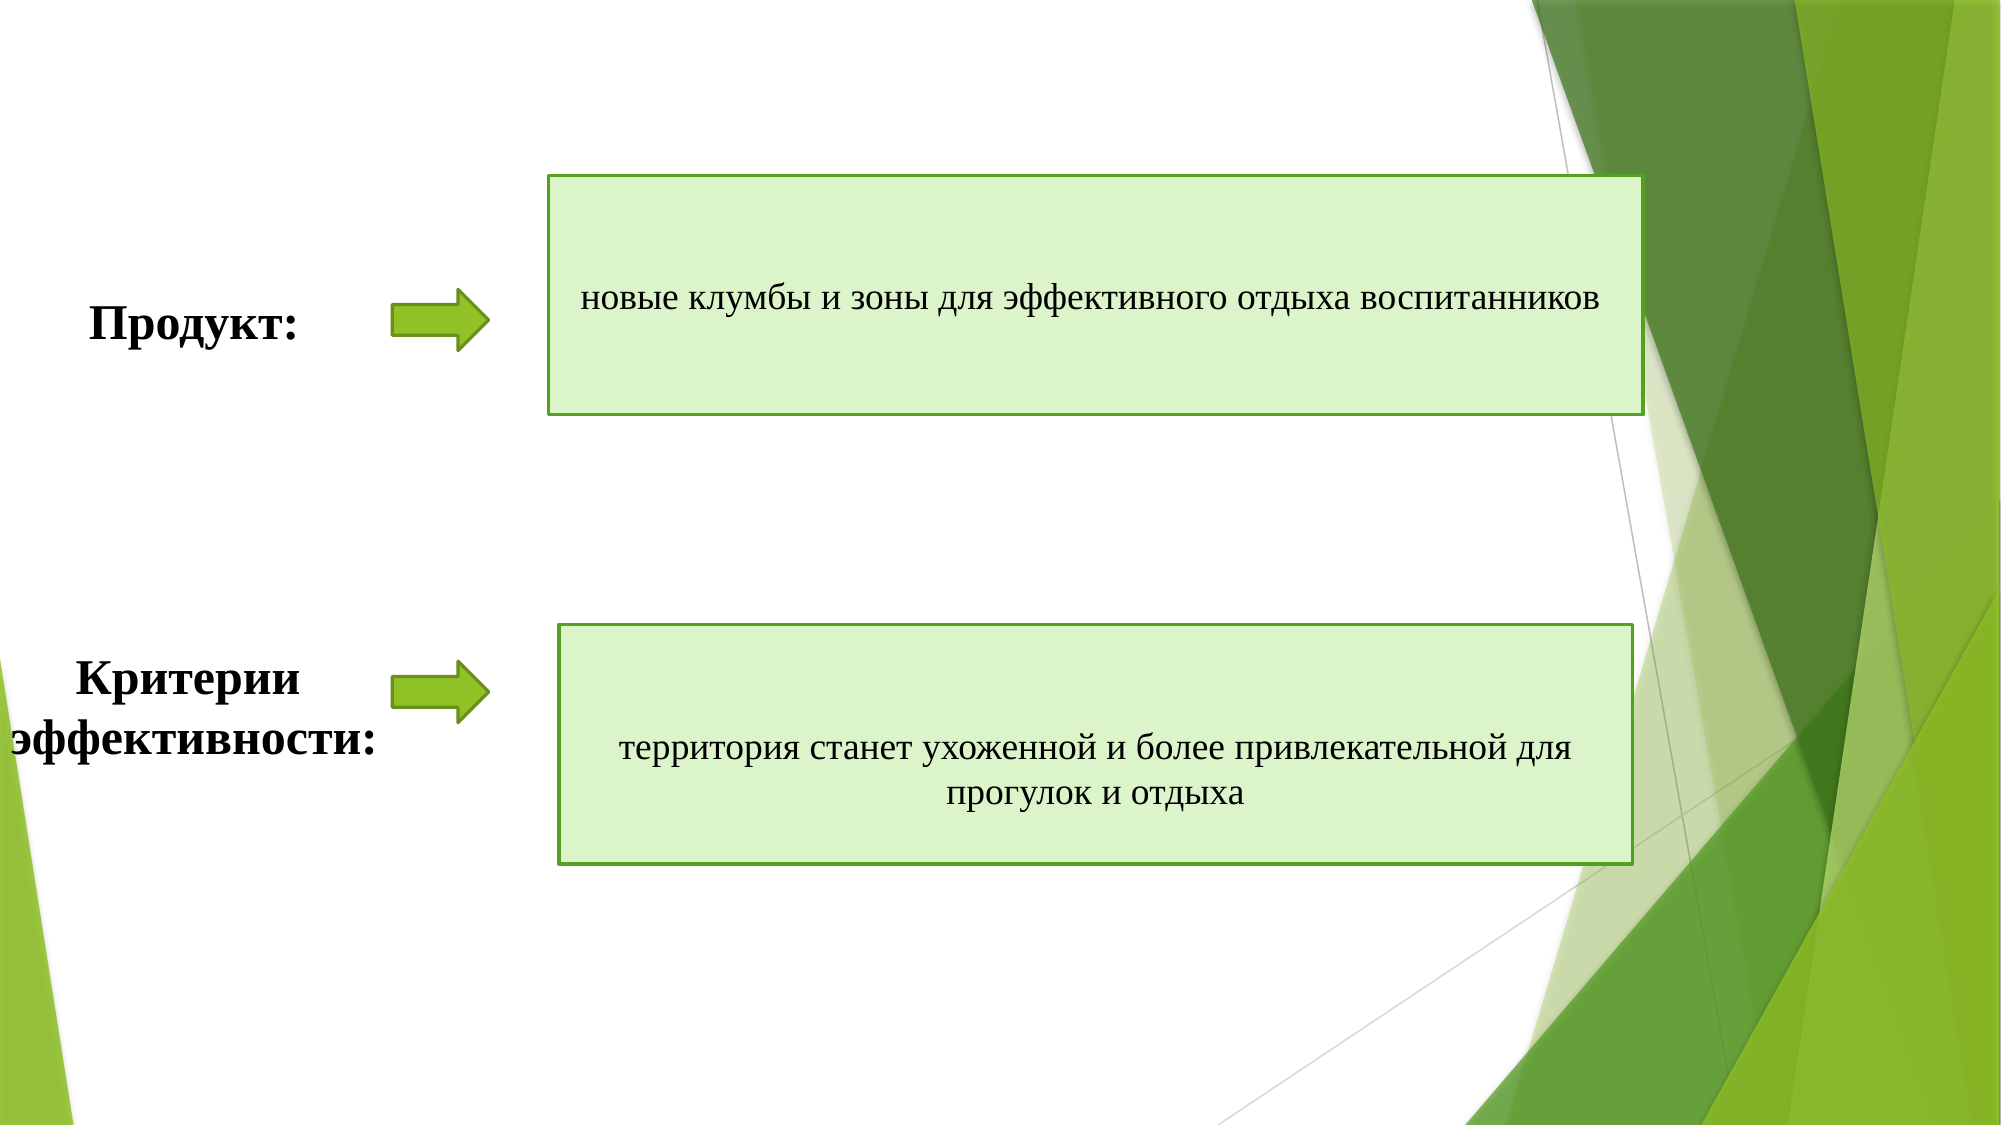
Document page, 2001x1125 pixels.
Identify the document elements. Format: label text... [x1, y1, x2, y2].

text_box Продукт: [74, 282, 315, 357]
text_box новые клумбы и зоны для эффективного отдыха воспитанников [547, 174, 1645, 416]
text_box Критерии эффективности: [0, 636, 393, 772]
text_box территория станет ухоженной и более привлекательной для прогулок и отдыха [557, 623, 1634, 866]
text_box [390, 659, 490, 725]
text_box [390, 287, 490, 353]
